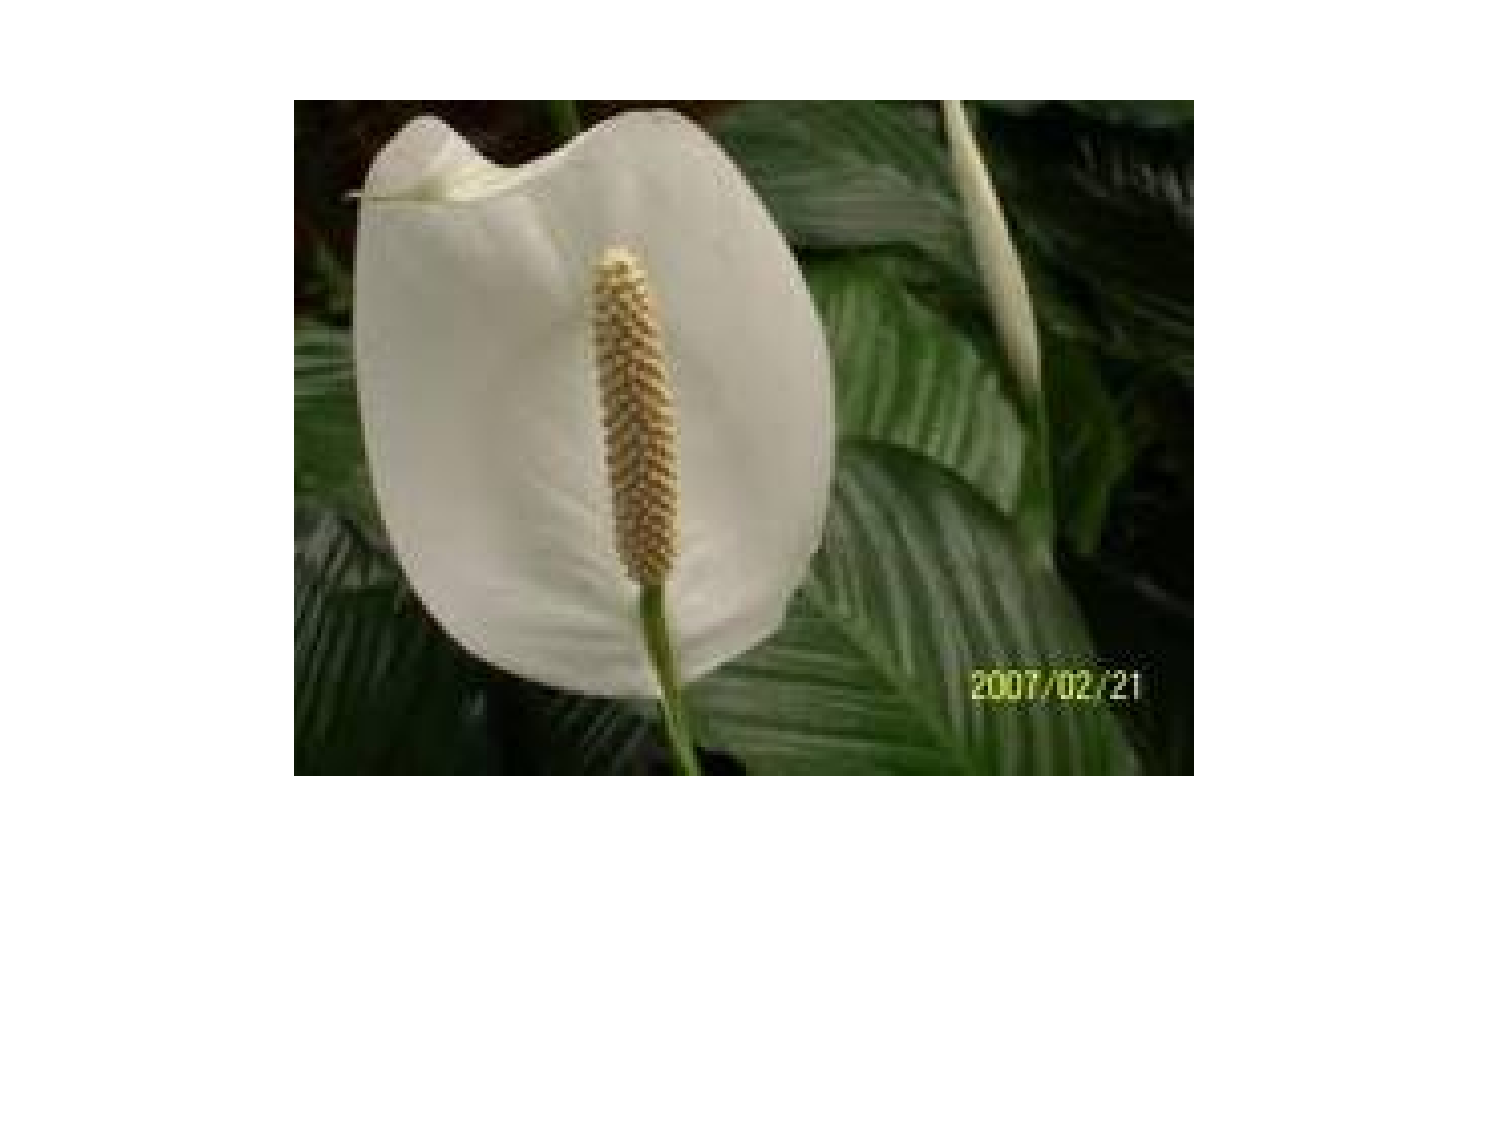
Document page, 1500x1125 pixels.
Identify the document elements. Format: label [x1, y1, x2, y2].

picture [293, 100, 1195, 776]
